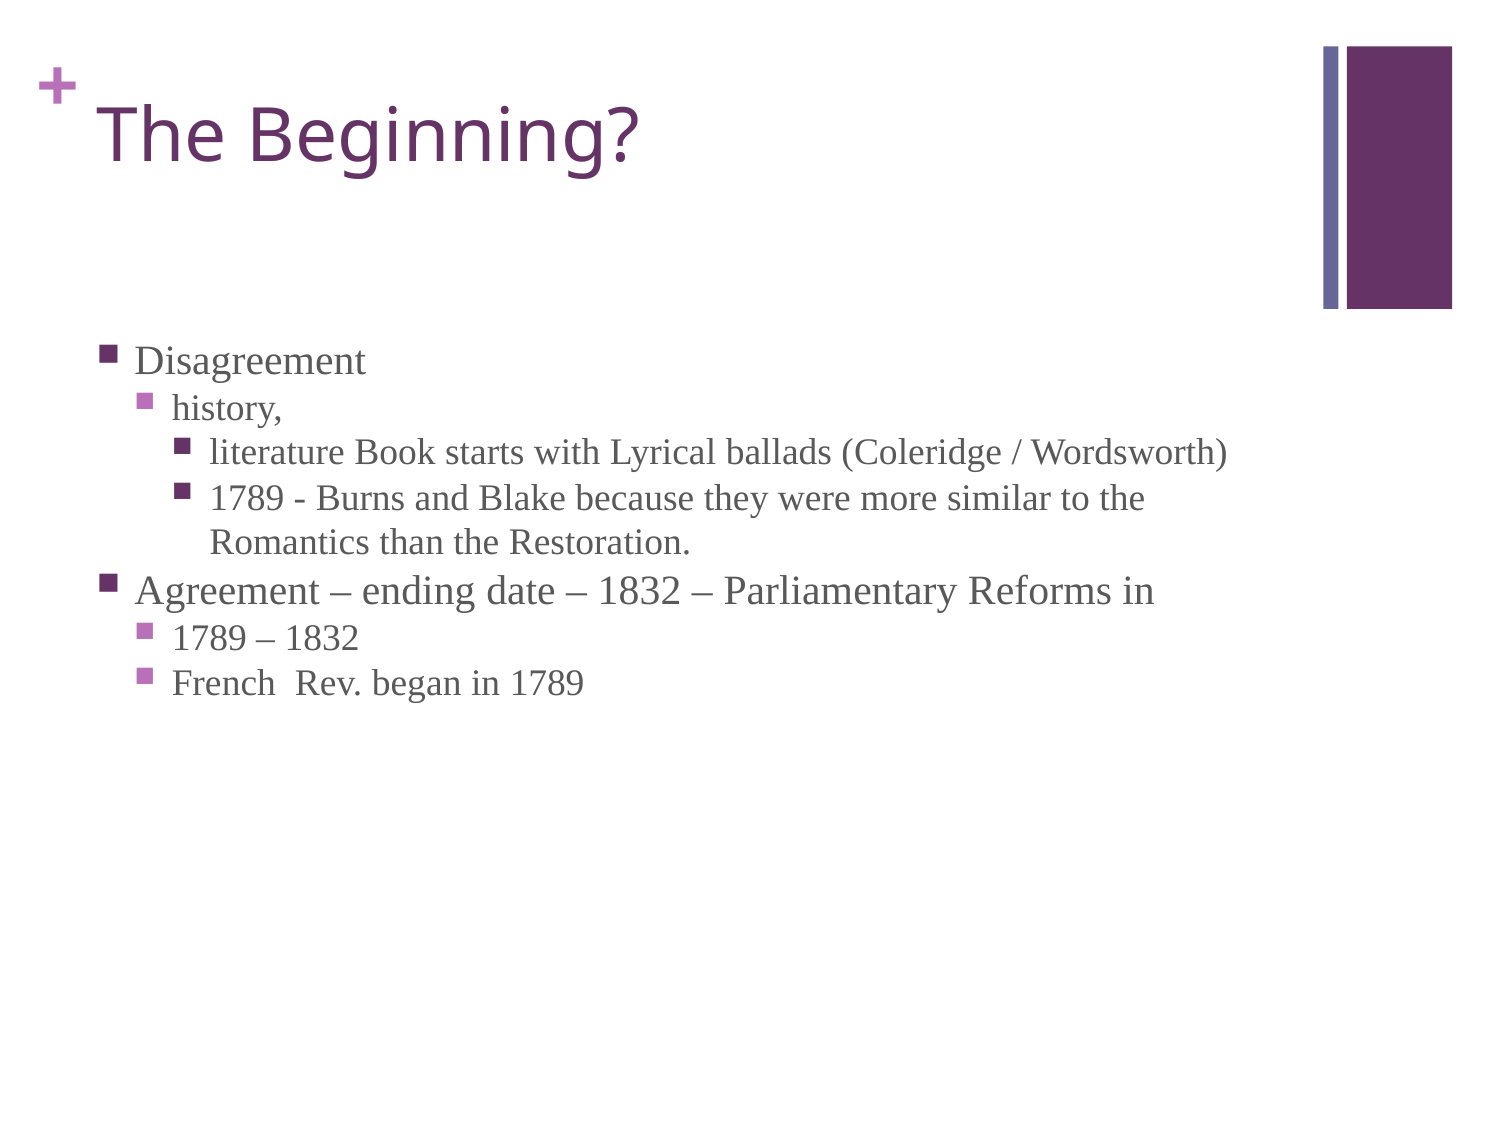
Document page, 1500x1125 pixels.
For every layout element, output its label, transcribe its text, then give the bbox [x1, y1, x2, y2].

list Disagreement history, literature Book starts with Lyrical ballads (Coleridge / Wordsworth) 1789 - Burns and Blake because they were more similar to the Romantics than the Restoration. Agreement – ending date – 1832 – Parliamentary Reforms in 1789 – 1832 French Rev. began in 1789 [81, 324, 1322, 1005]
title The Beginning? [81, 79, 1322, 263]
